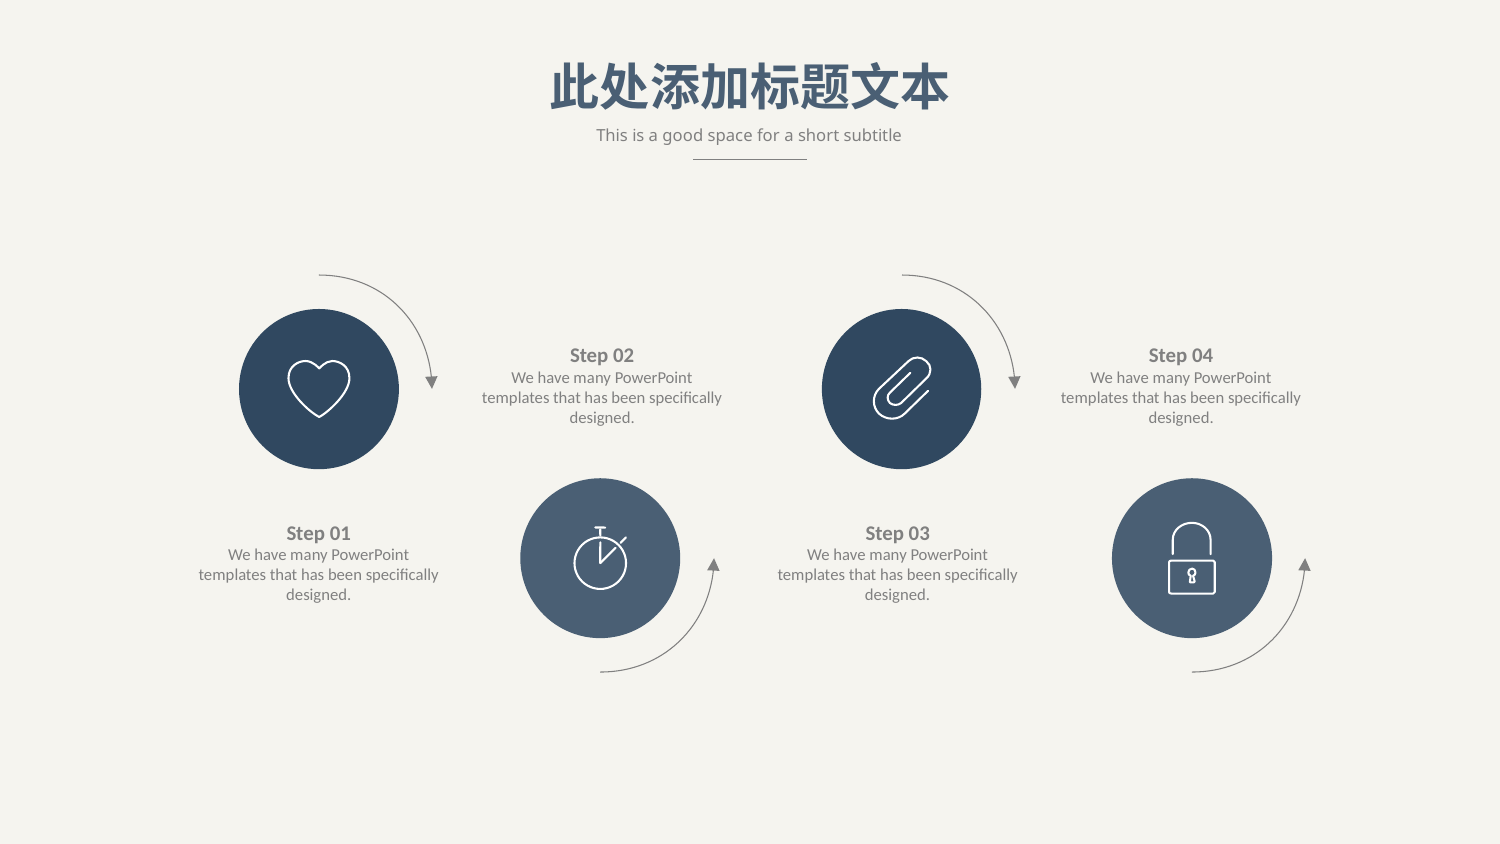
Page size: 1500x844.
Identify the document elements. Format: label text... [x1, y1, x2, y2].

text_box Step 01 We have many PowerPoint templates that has been specifically designed. [194, 519, 443, 605]
text_box Step 03 We have many PowerPoint templates that has been specifically designed. [773, 519, 1022, 605]
text_box [288, 361, 350, 417]
text_box Step 04 We have many PowerPoint templates that has been specifically designed. [1056, 342, 1306, 427]
text_box [238, 308, 399, 470]
text_box [520, 478, 681, 639]
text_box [574, 527, 627, 590]
text_box [600, 558, 720, 673]
text_box [902, 274, 1021, 389]
text_box [1111, 478, 1273, 639]
text_box [1191, 558, 1311, 673]
text_box 此处添加标题文本 [535, 47, 965, 123]
text_box This is a good space for a short subtitle [581, 117, 918, 153]
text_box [1168, 522, 1215, 594]
text_box [821, 308, 982, 470]
text_box [873, 357, 931, 419]
text_box [318, 274, 438, 389]
text_box Step 02 We have many PowerPoint templates that has been specifically designed. [478, 342, 727, 427]
